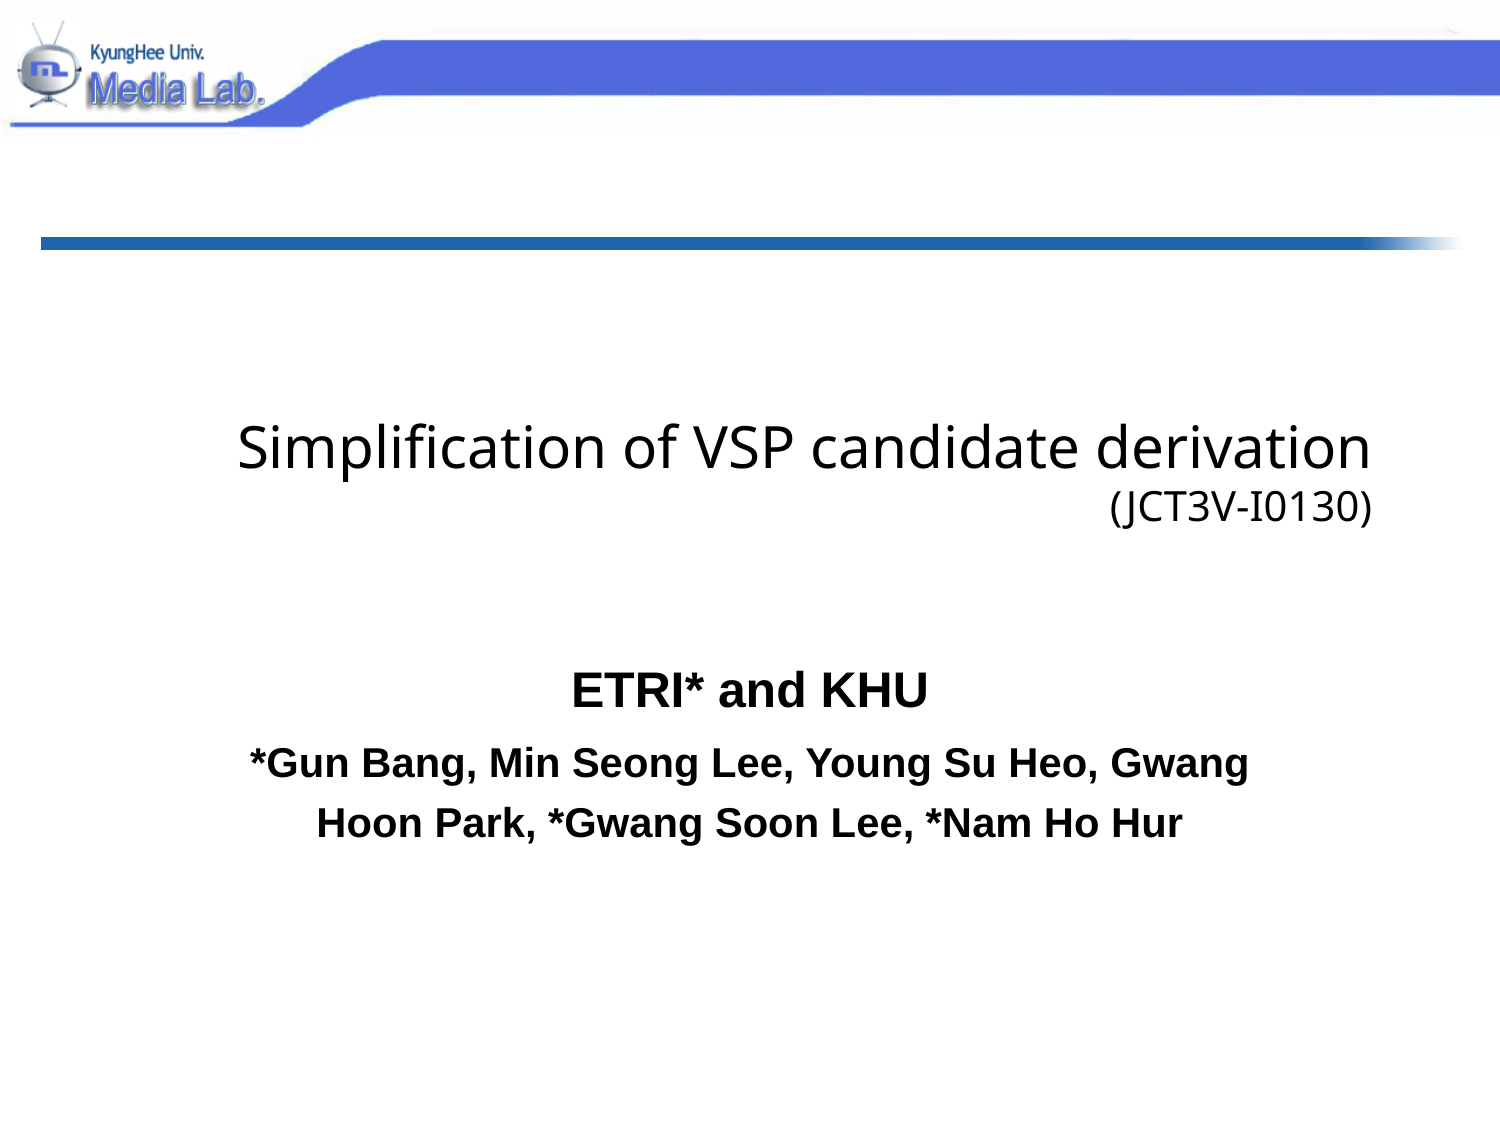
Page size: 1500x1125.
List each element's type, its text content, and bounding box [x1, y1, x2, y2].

subtitle ETRI* and KHU *Gun Bang, Min Seong Lee, Young Su Heo, Gwang Hoon Park, *Gwang Soon Lee, *Nam Ho Hur [224, 637, 1276, 926]
picture [0, 0, 1500, 138]
picture [41, 237, 1500, 250]
title Simplification of VSP candidate derivation (JCT3V-I0130) [112, 349, 1388, 591]
